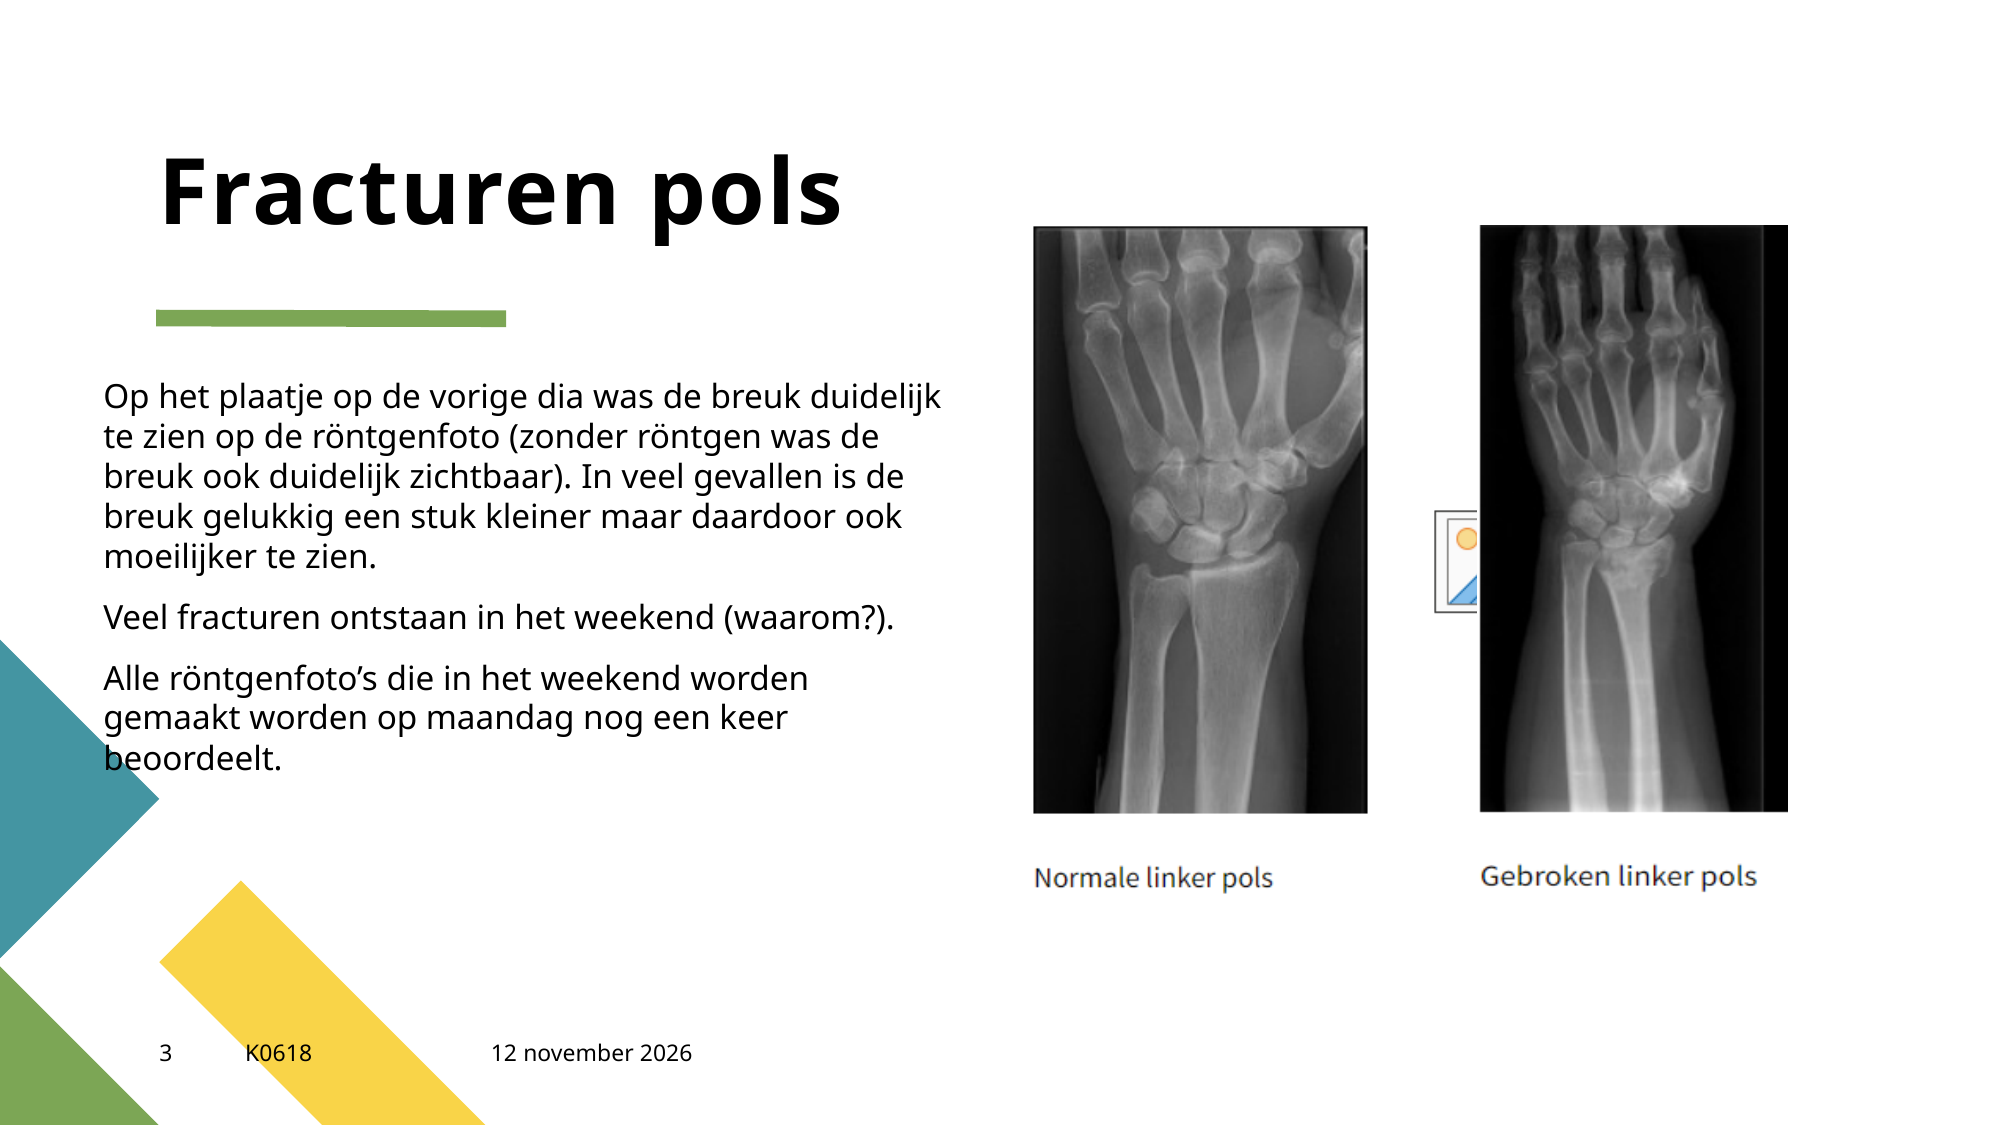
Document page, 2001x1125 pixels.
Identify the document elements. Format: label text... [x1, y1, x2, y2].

slide_number 3 [159, 1038, 246, 1080]
list Op het plaatje op de vorige dia was de breuk duidelijk te zien op de röntgenfoto (zonder röntgen was de breuk ook duidelijk zichtbaar). In veel gevallen is de breuk gelukkig een stuk kleiner maar daardoor ook moeilijker te zien. Veel fracturen ontstaan in het weekend (waarom?). Alle röntgenfoto’s die in het weekend worden gemaakt worden op maandag nog een keer beoordeelt. [103, 375, 947, 835]
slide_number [491, 1038, 707, 1080]
title Fracturen pols [158, 144, 969, 245]
footer K0618 [246, 1038, 491, 1080]
picture [999, 0, 2000, 1125]
